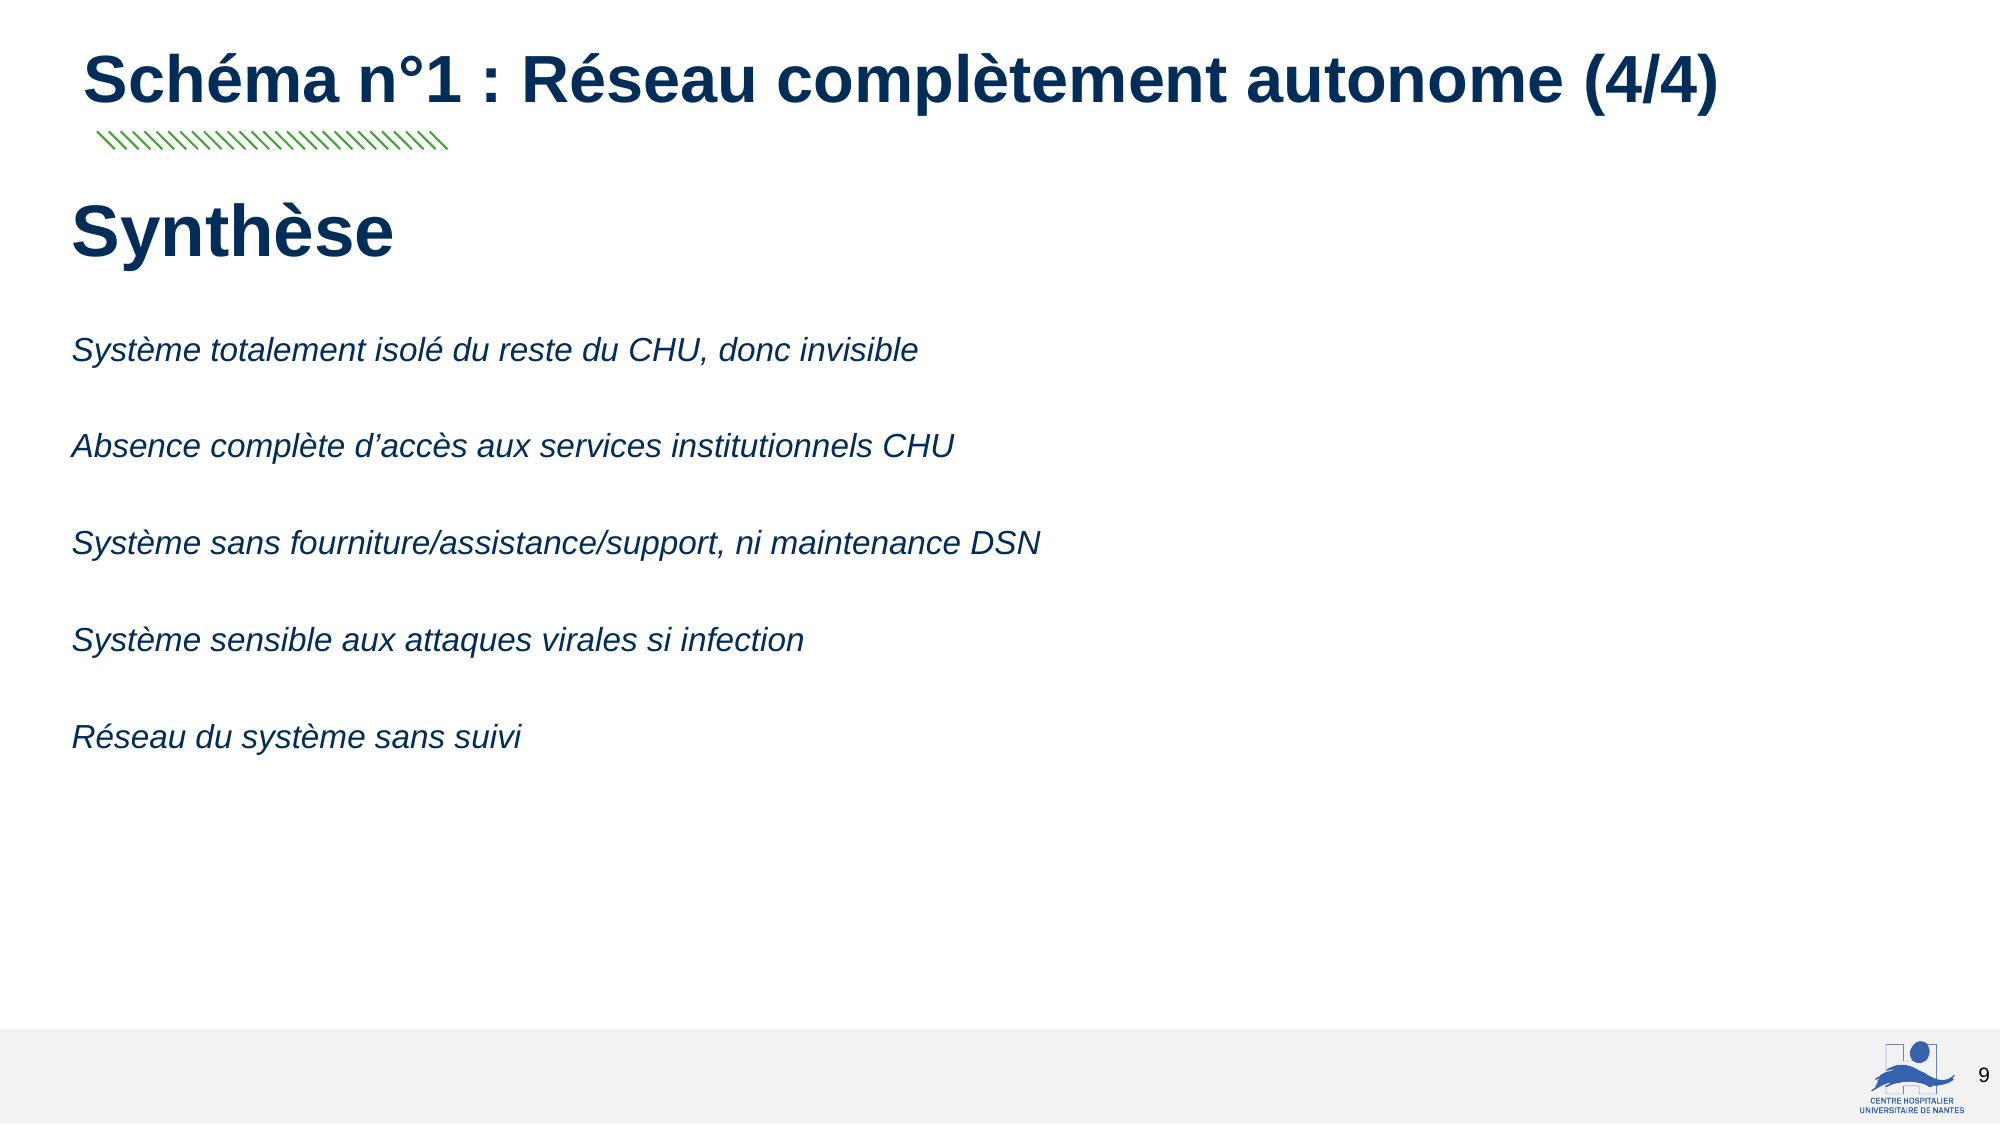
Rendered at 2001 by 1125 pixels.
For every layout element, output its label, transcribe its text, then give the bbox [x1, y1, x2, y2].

title Schéma n°1 : Réseau complètement autonome (4/4) [69, 12, 1910, 150]
list Synthèse Système totalement isolé du reste du CHU, donc invisible Absence complète d’accès aux services institutionnels CHU Système sans fourniture/assistance/support, ni maintenance DSN Système sensible aux attaques virales si infection Réseau du système sans suivi [56, 185, 1888, 990]
picture [1852, 1037, 1971, 1044]
slide_number 9 [1554, 1044, 2000, 1105]
picture [1852, 1105, 1971, 1118]
